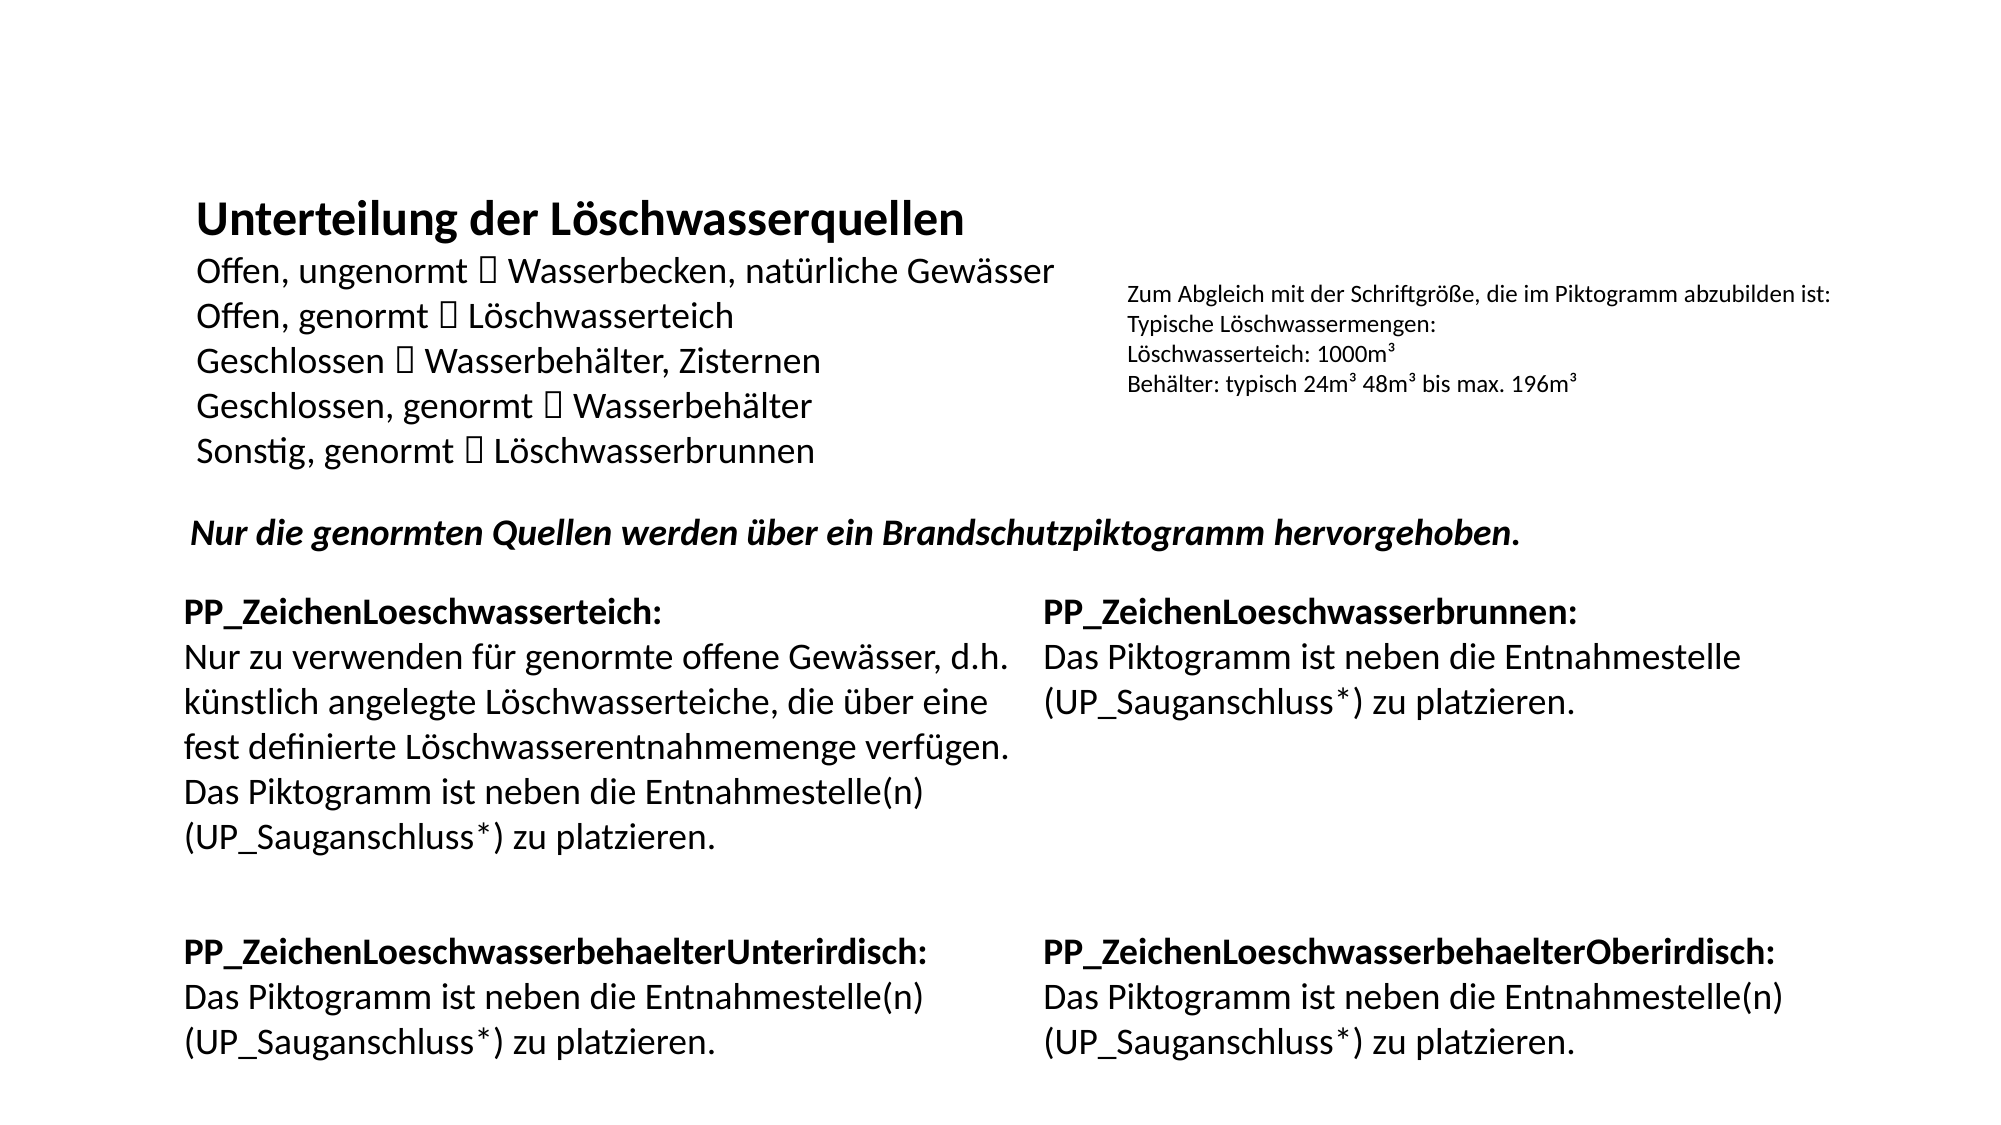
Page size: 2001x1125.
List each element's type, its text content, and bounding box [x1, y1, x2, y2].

text_box PP_Zeichen­Loeschwasserteich: Nur zu verwenden für genormte offene Gewässer, d.h. künstlich angelegte Löschwasserteiche, die über eine fest definierte Löschwasserentnahmemenge verfügen. Das Piktogramm ist neben die Entnahmestelle(n) (UP_Sauganschluss*) zu platzieren. [169, 579, 1029, 865]
text_box PP_Zeichen­Loeschwasserbrunnen: Das Piktogramm ist neben die Entnahmestelle (UP_Sauganschluss*) zu platzieren. [1028, 579, 1888, 730]
text_box PP_Zeichen­Loeschwasserbehaelter­Oberirdisch: Das Piktogramm ist neben die Entnahmestelle(n) (UP_Sauganschluss*) zu platzieren. [1028, 919, 1888, 1069]
text_box Unterteilung der Löschwasserquellen Offen, ungenormt  Wasserbecken, natürliche Gewässer Offen, genormt  Löschwasserteich Geschlossen  Wasserbehälter, Zisternen Geschlossen, genormt  Wasserbehälter Sonstig, genormt  Löschwasserbrunnen [181, 178, 1071, 479]
text_box Zum Abgleich mit der Schriftgröße, die im Piktogramm abzubilden ist: Typische Löschwassermengen: Löschwasserteich: 1000m³ Behälter: typisch 24m³ 48m³ bis max. 196m³ [1112, 269, 1888, 405]
text_box Nur die genormten Quellen werden über ein Brandschutzpiktogramm hervorgehoben. [175, 500, 1539, 560]
text_box PP_Zeichen­Loeschwasserbehaelter­Unterirdisch: Das Piktogramm ist neben die Entnahmestelle(n) (UP_Sauganschluss*) zu platzieren. [169, 919, 1028, 1069]
